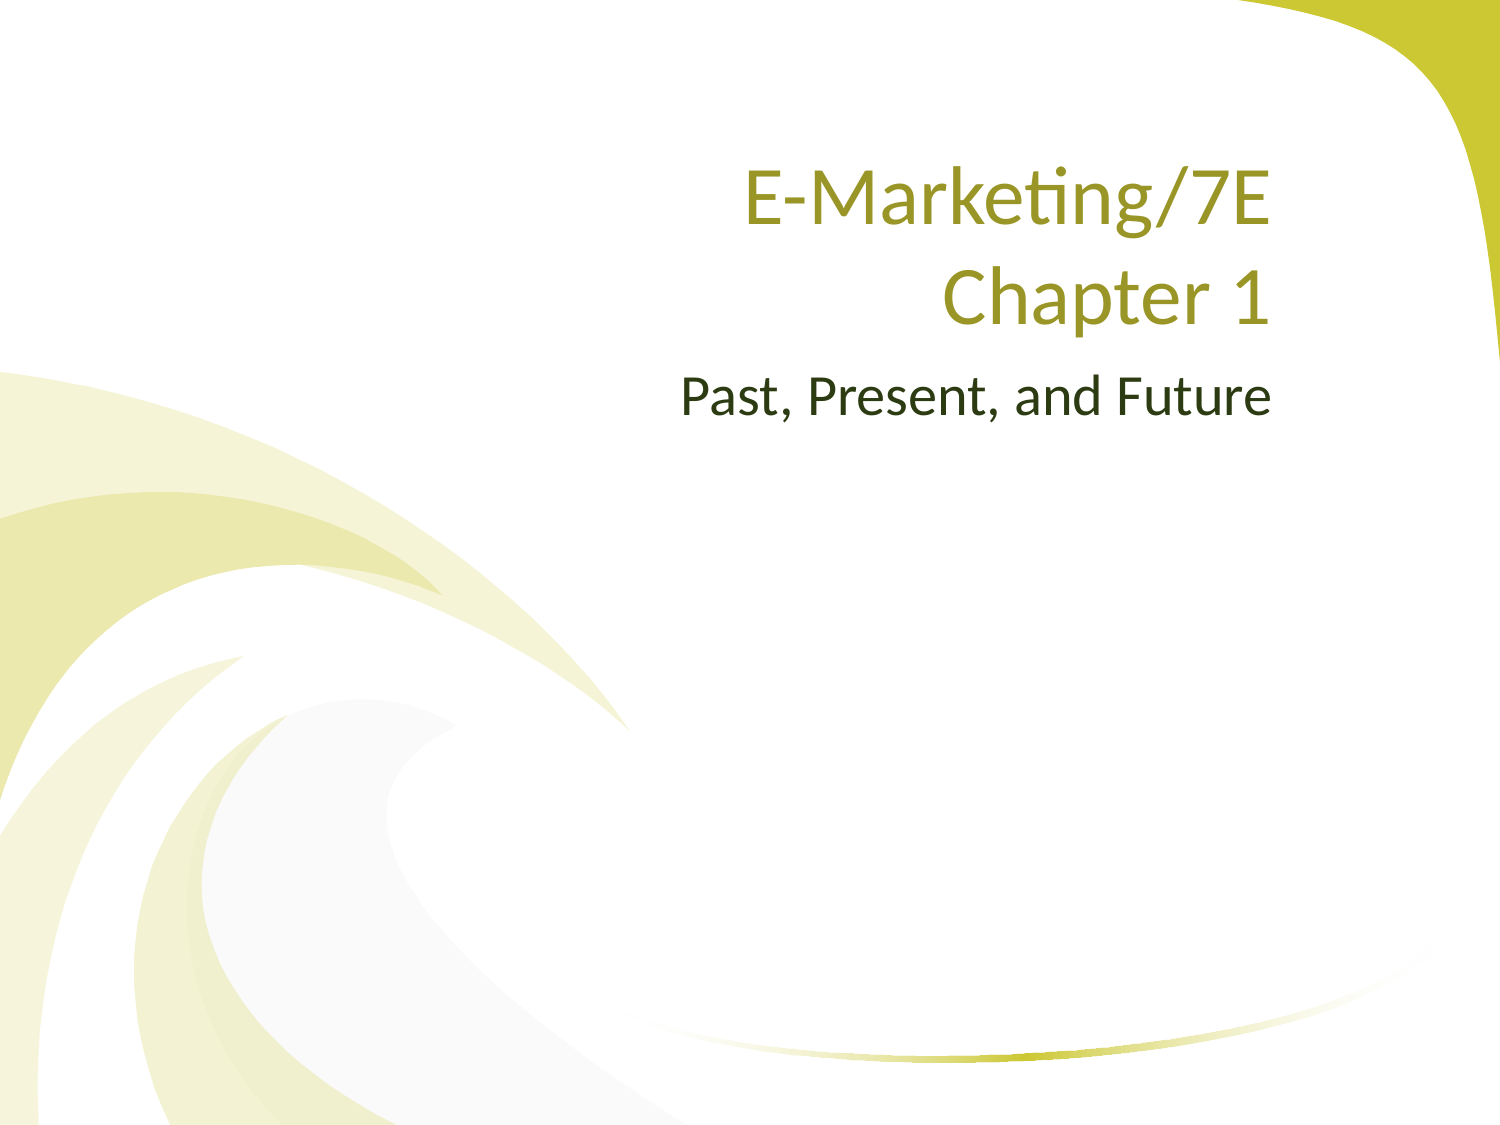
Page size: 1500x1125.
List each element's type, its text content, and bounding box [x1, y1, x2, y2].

title E-Marketing/7E Chapter 1 [162, 132, 1288, 350]
subtitle Past, Present, and Future [162, 350, 1288, 436]
